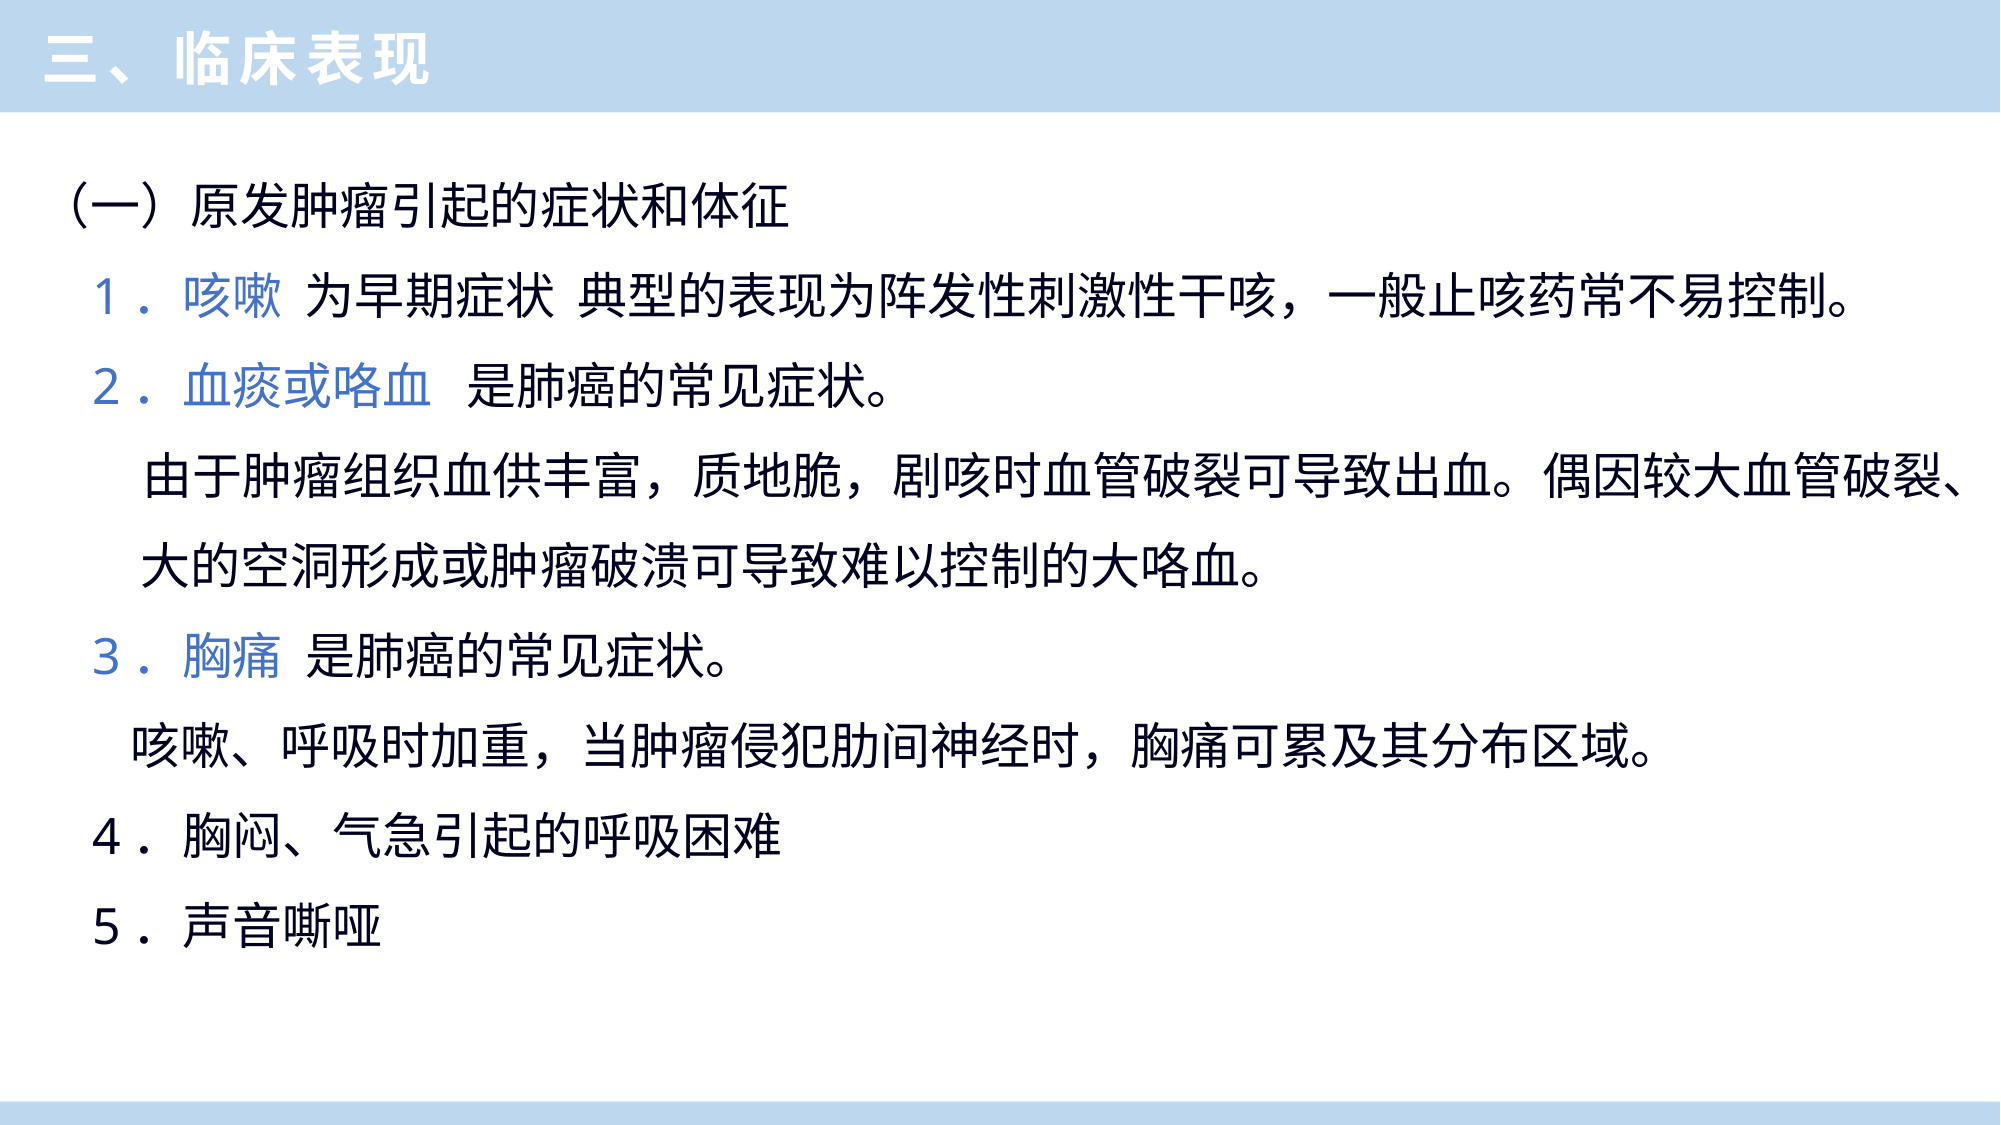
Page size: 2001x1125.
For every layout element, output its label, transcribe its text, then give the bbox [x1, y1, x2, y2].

text_box 三、临床表现 [29, 16, 443, 98]
text_box （一）原发肿瘤引起的症状和体征 1．咳嗽 为早期症状 典型的表现为阵发性刺激性干咳，一般止咳药常不易控制。 2．血痰或咯血 是肺癌的常见症状。 由于肿瘤组织血供丰富，质地脆，剧咳时血管破裂可导致出血。偶因较大血管破裂、大的空洞形成或肿瘤破溃可导致难以控制的大咯血。 3．胸痛 是肺癌的常见症状。 咳嗽、呼吸时加重，当肿瘤侵犯肋间神经时，胸痛可累及其分布区域。 4．胸闷、气急引起的呼吸困难 5．声音嘶哑 [25, 137, 1971, 988]
